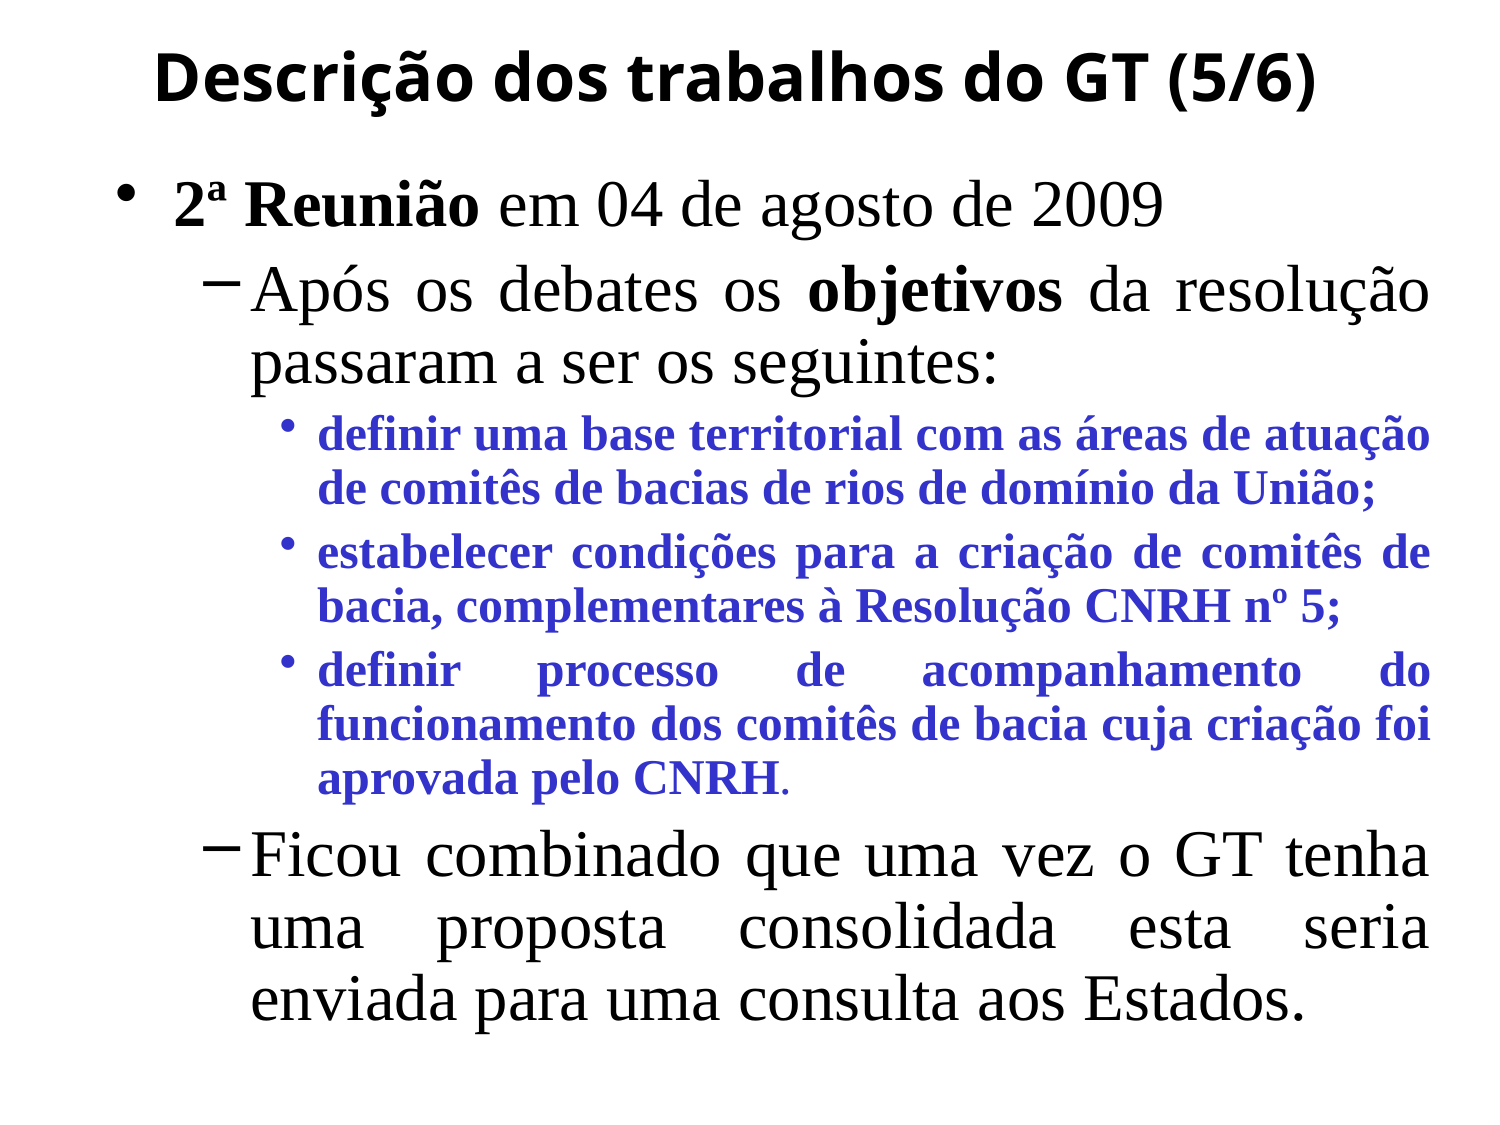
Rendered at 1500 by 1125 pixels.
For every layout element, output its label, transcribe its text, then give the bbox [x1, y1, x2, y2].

list 2ª Reunião em 04 de agosto de 2009 Após os debates os objetivos da resolução passaram a ser os seguintes: definir uma base territorial com as áreas de atuação de comitês de bacias de rios de domínio da União; estabelecer condições para a criação de comitês de bacia, complementares à Resolução CNRH nº 5; definir processo de acompanhamento do funcionamento dos comitês de bacia cuja criação foi aprovada pelo CNRH. Ficou combinado que uma vez o GT tenha uma proposta consolidada esta seria enviada para uma consulta aos Estados. [100, 160, 1448, 1125]
title Descrição dos trabalhos do GT (5/6) [40, 66, 1448, 163]
